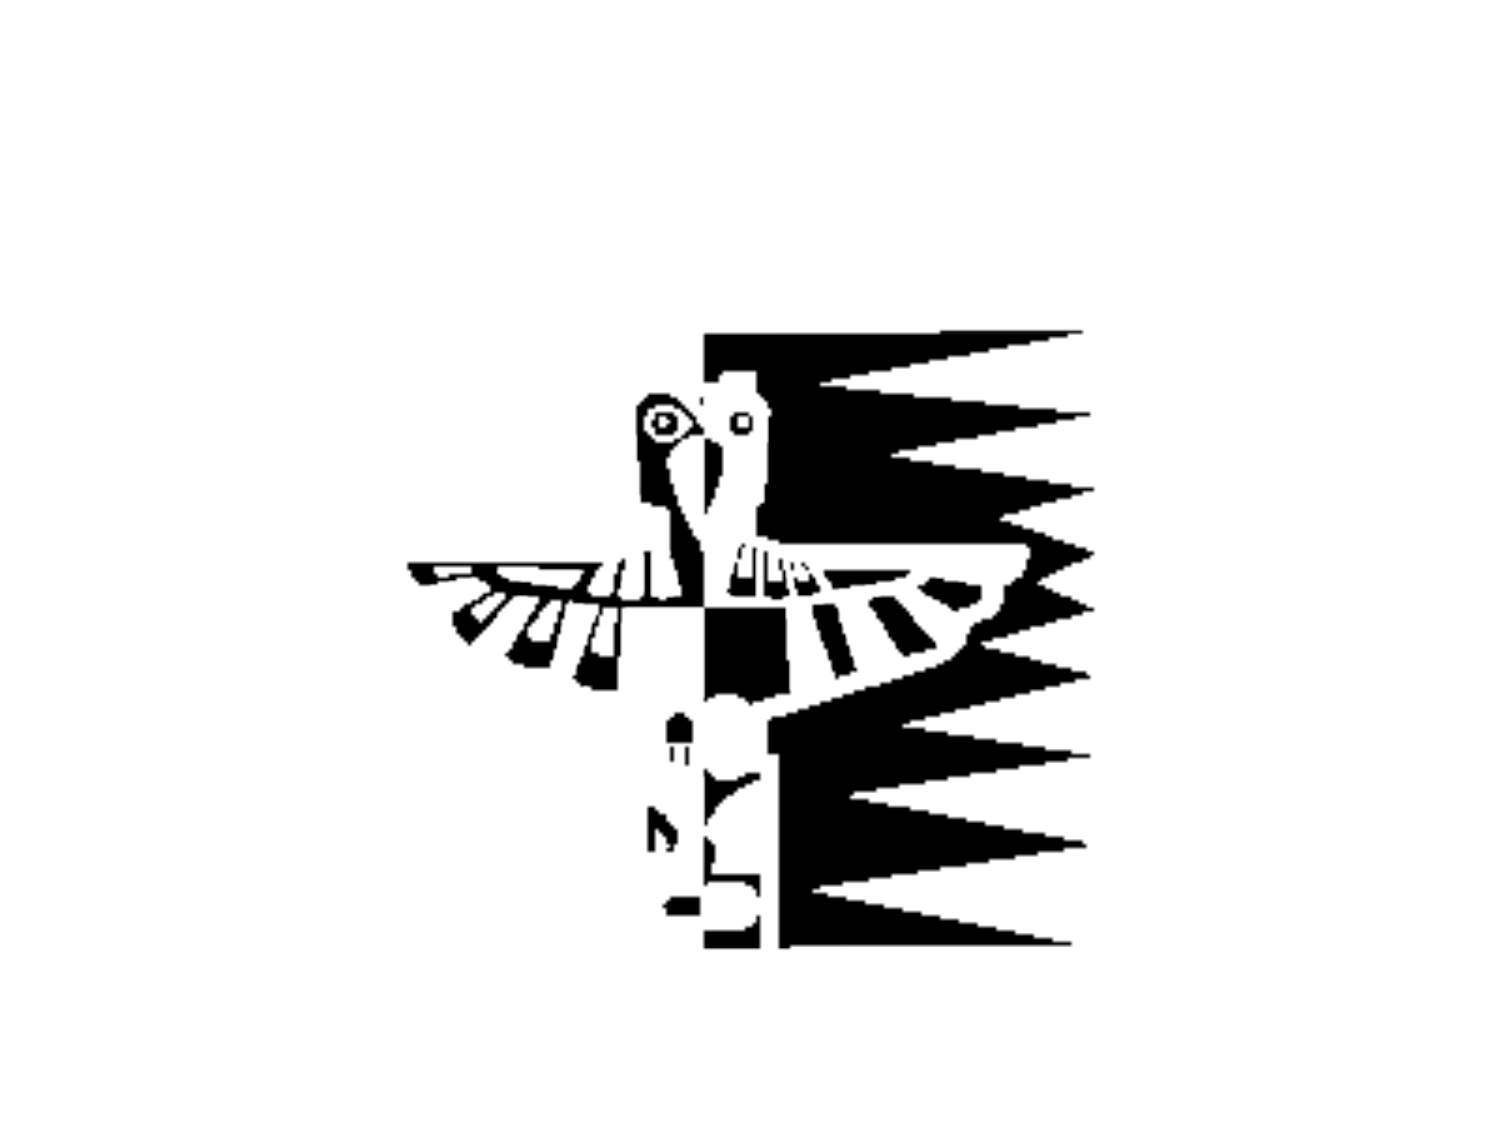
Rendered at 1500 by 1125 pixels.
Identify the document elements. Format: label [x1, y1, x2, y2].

picture [304, 320, 1114, 963]
